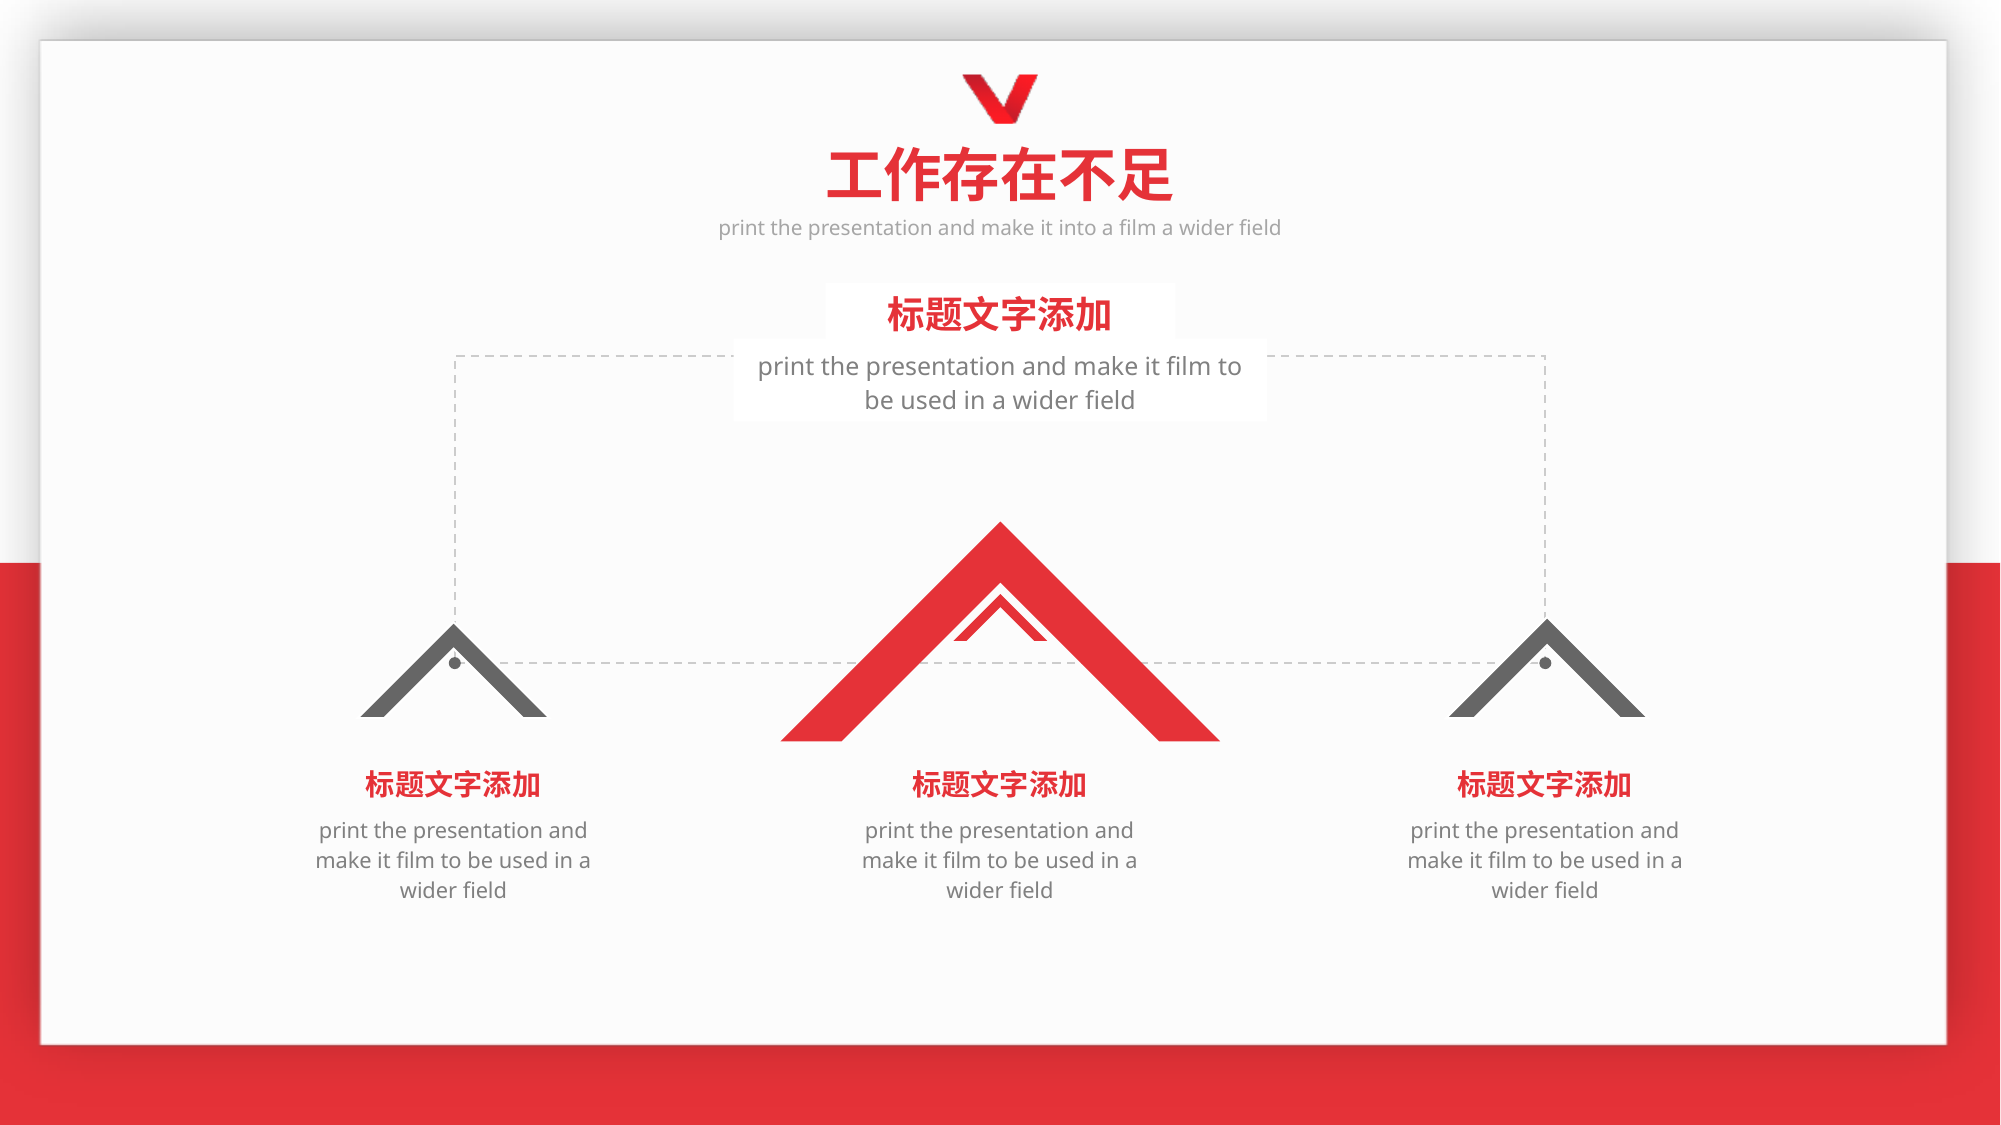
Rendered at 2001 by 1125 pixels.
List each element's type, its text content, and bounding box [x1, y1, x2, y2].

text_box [1388, 758, 1702, 912]
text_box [843, 758, 1157, 912]
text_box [385, 355, 1619, 897]
picture [1, 0, 1999, 1122]
text_box 工作存在不足 [810, 130, 1190, 207]
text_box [296, 758, 611, 912]
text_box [733, 283, 1268, 423]
text_box print the presentation and make it into a film a wider field [675, 207, 1325, 248]
